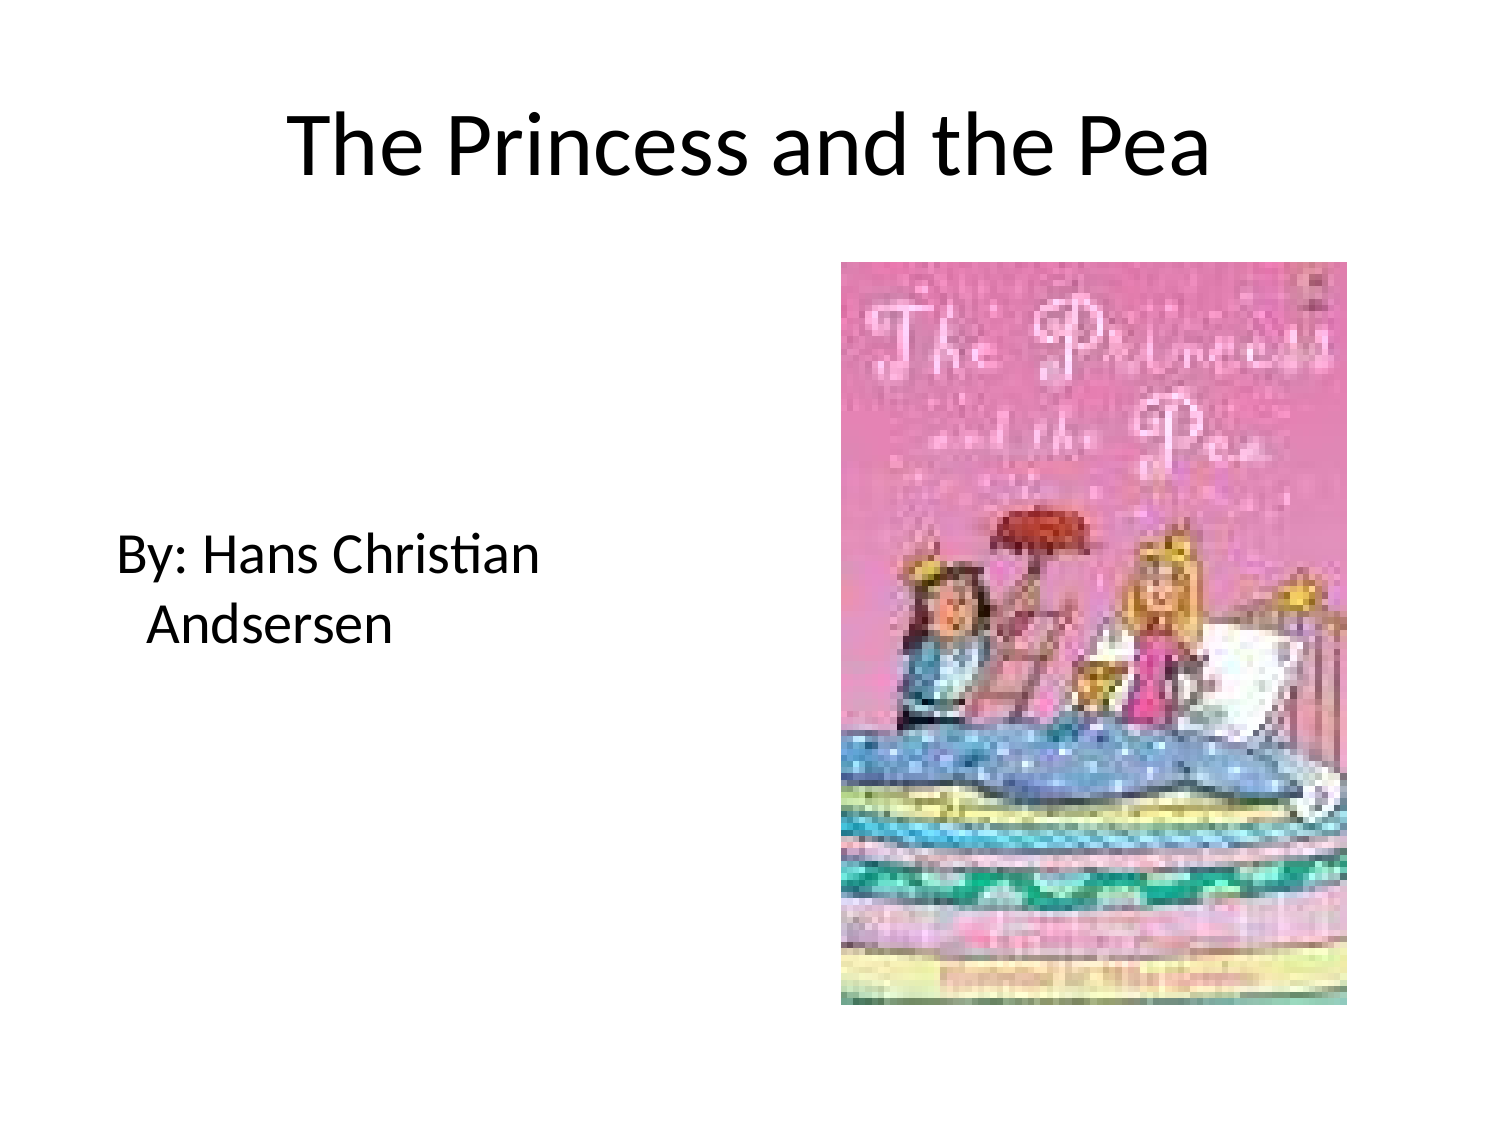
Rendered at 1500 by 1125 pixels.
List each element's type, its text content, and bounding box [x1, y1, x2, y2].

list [762, 262, 1426, 1006]
title The Princess and the Pea [75, 45, 1425, 233]
list By: Hans Christian Andsersen [75, 262, 738, 1005]
